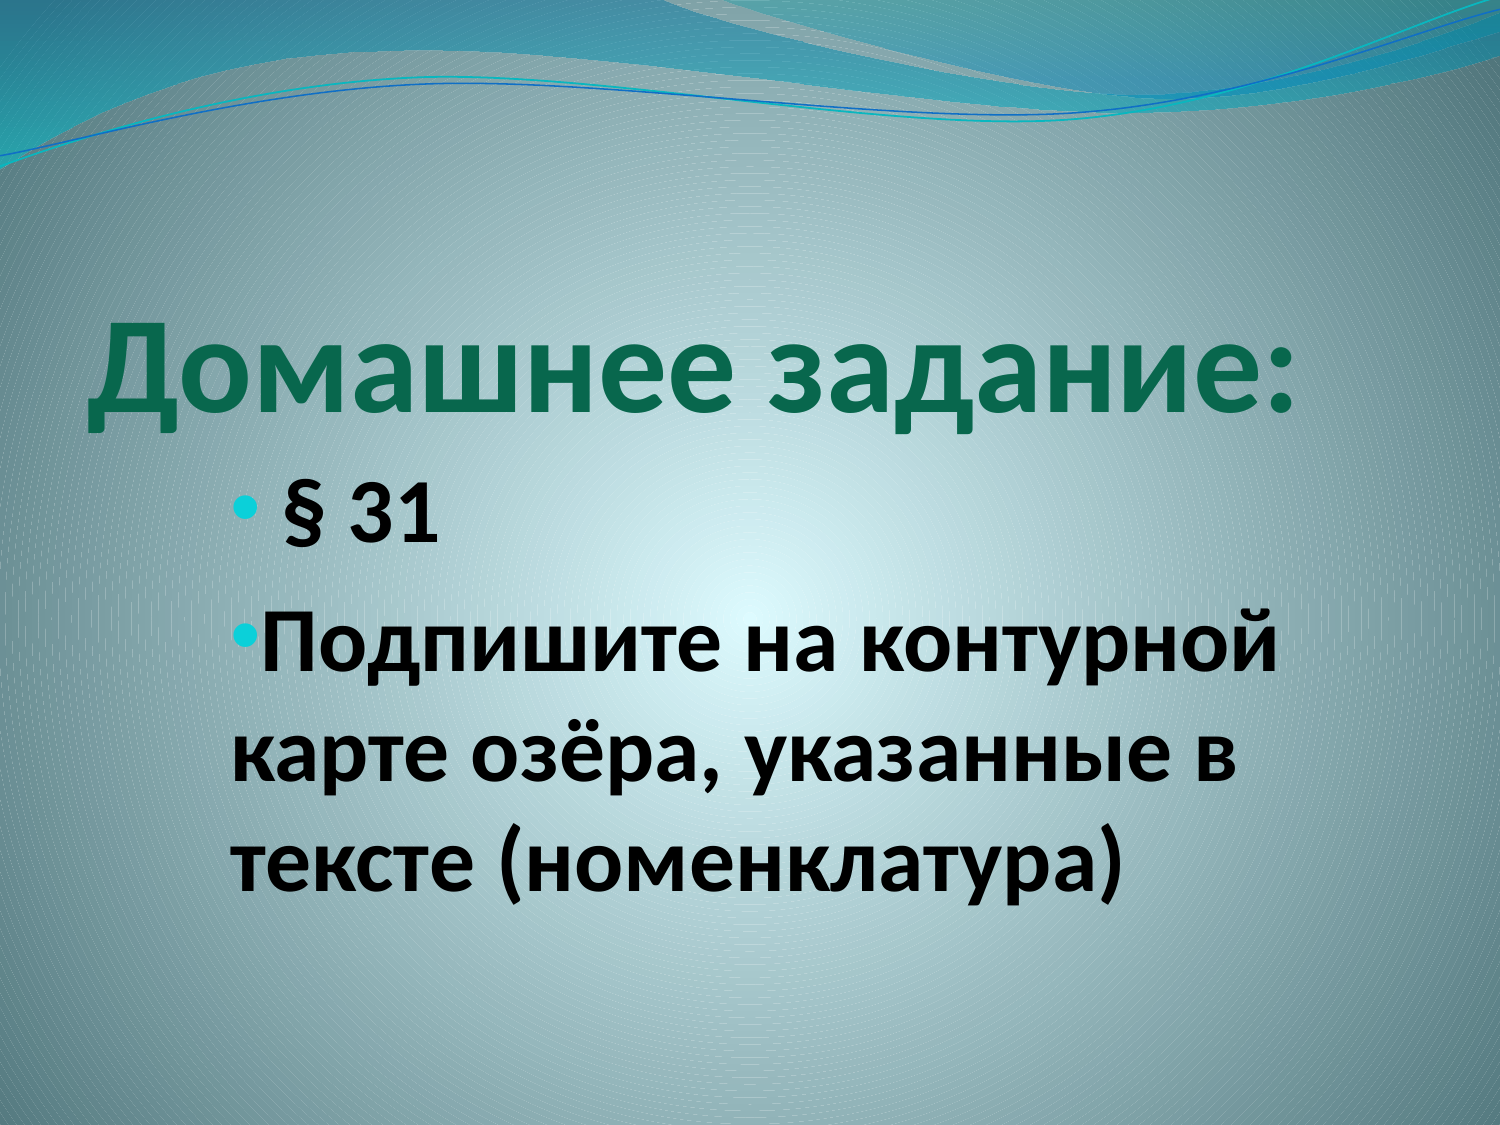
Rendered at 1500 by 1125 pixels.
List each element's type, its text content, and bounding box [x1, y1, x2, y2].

list § 31 Подпишите на контурной карте озёра, указанные в тексте (номенклатура) [222, 443, 1362, 997]
title Домашнее задание: [86, 216, 1362, 440]
